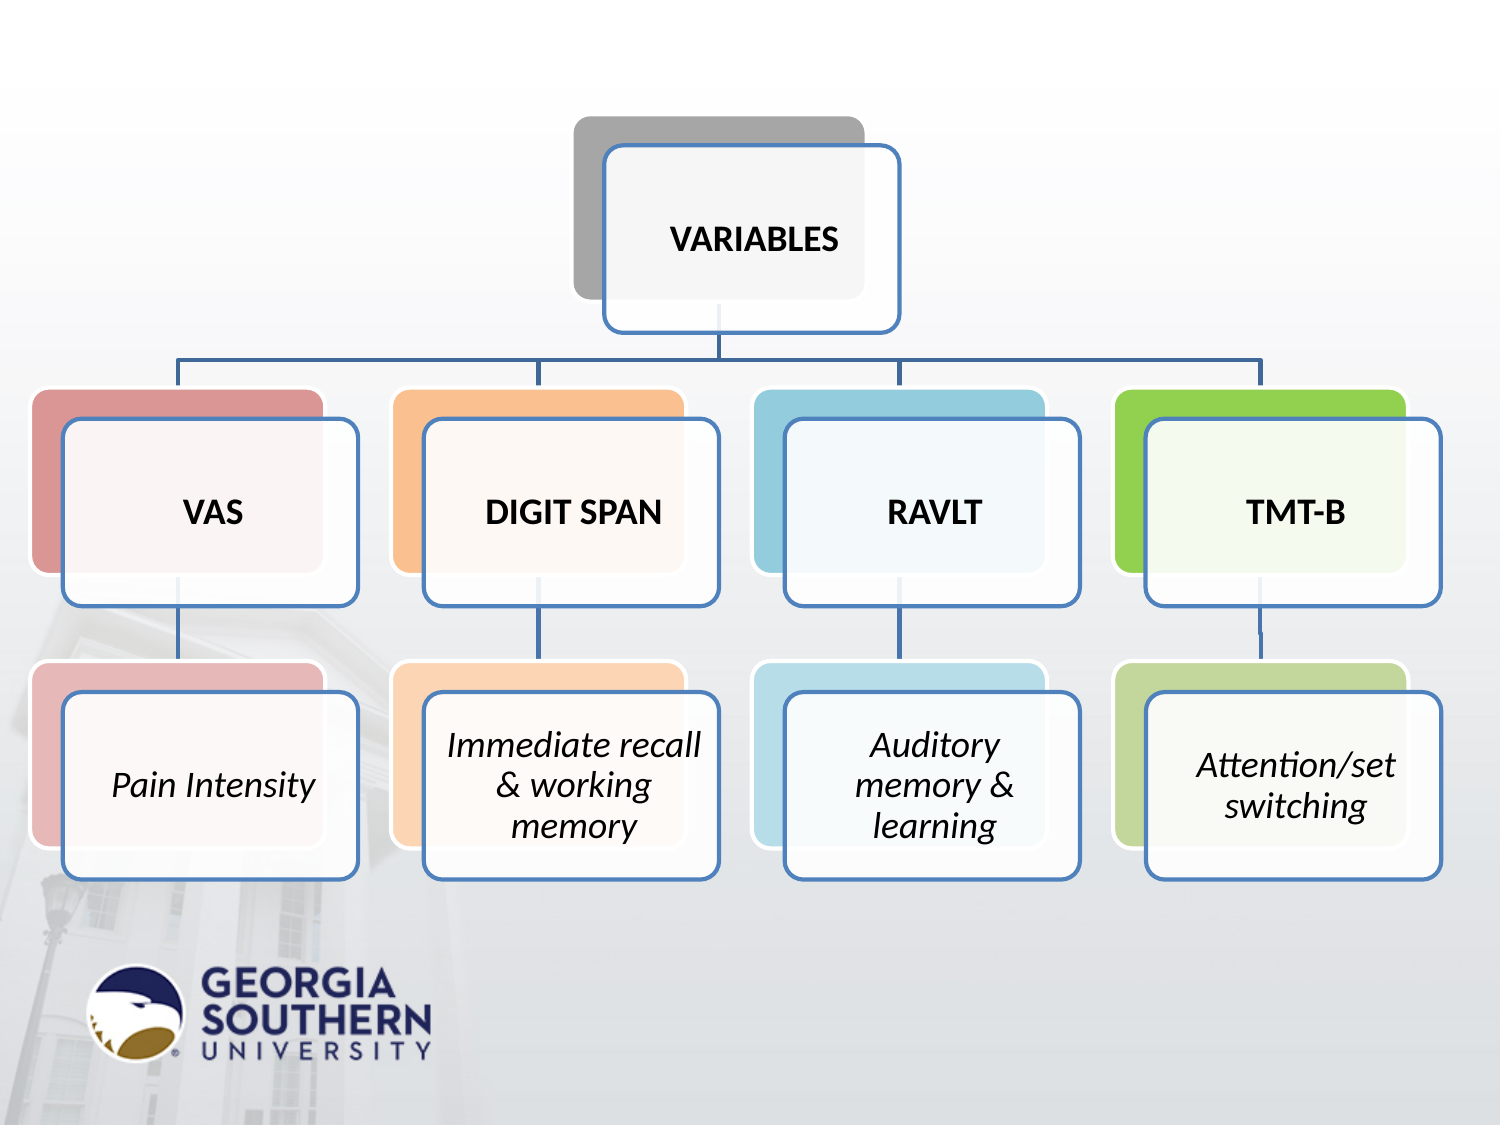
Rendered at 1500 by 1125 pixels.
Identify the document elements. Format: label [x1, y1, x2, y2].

picture [0, 0, 1500, 1125]
text_box [29, 1, 1442, 993]
